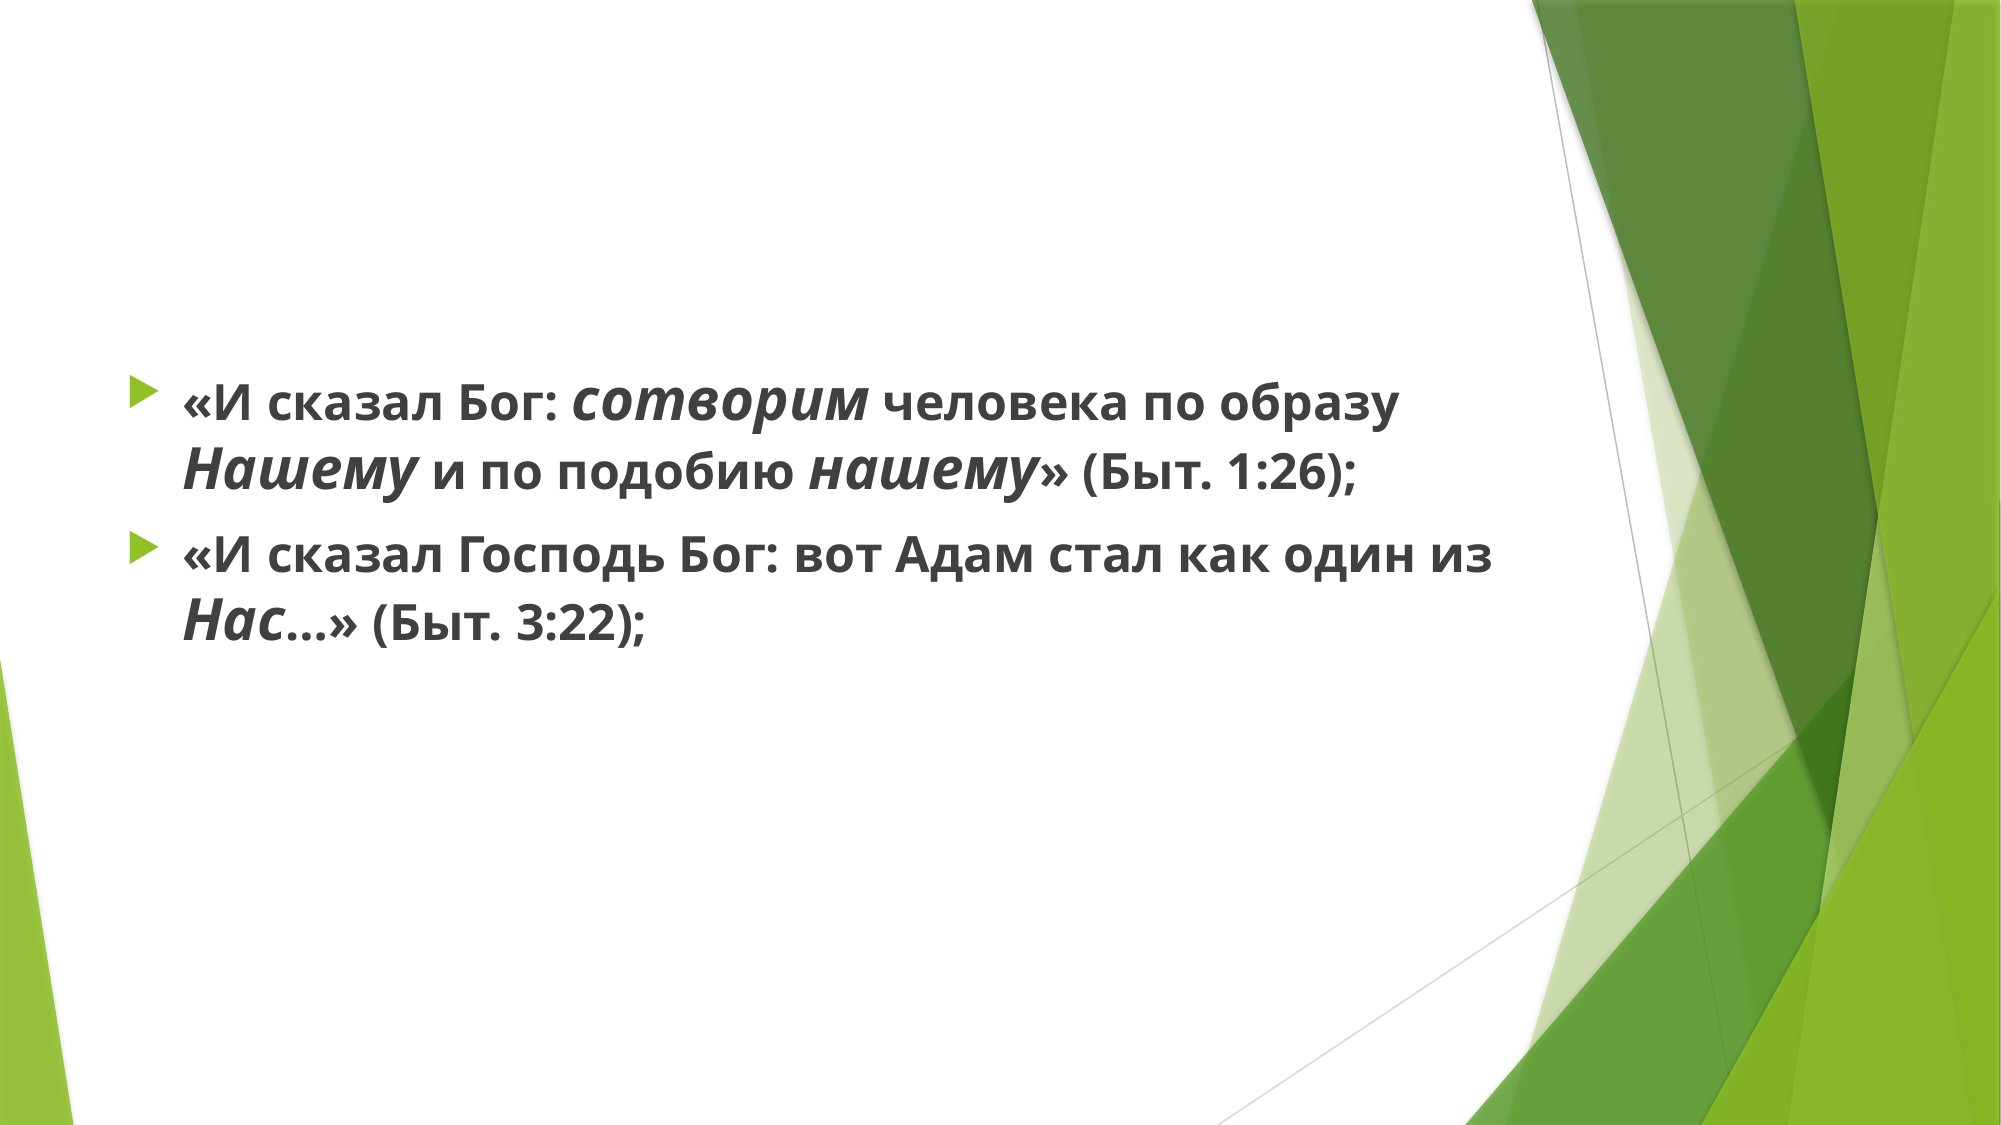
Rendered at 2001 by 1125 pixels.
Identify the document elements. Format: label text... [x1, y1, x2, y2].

list «И сказал Бог: сотворим человека по образу Нашему и по подобию нашему» (Быт. 1:26); «И сказал Господь Бог: вот Адам стал как один из Нас…» (Быт. 3:22); [111, 354, 1522, 992]
